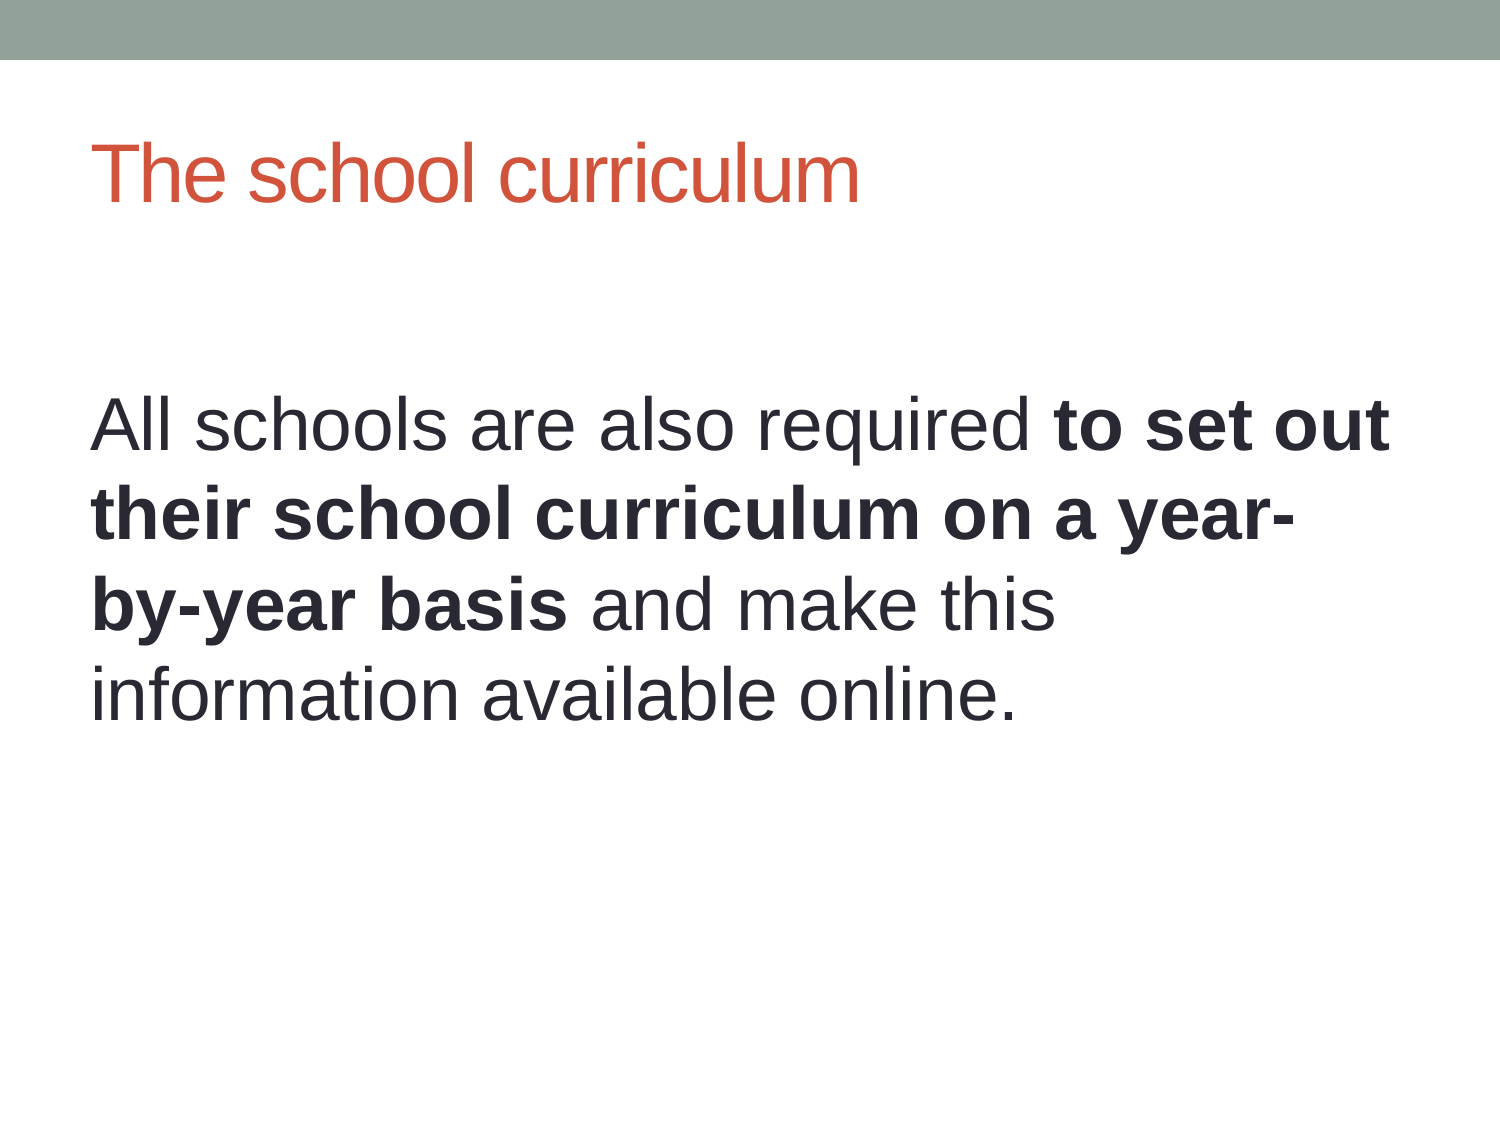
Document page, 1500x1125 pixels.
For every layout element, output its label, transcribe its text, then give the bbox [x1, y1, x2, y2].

title The school curriculum [75, 87, 1425, 250]
list All schools are also required to set out their school curriculum on a year-by-year basis and make this information available online. [75, 262, 1425, 1063]
